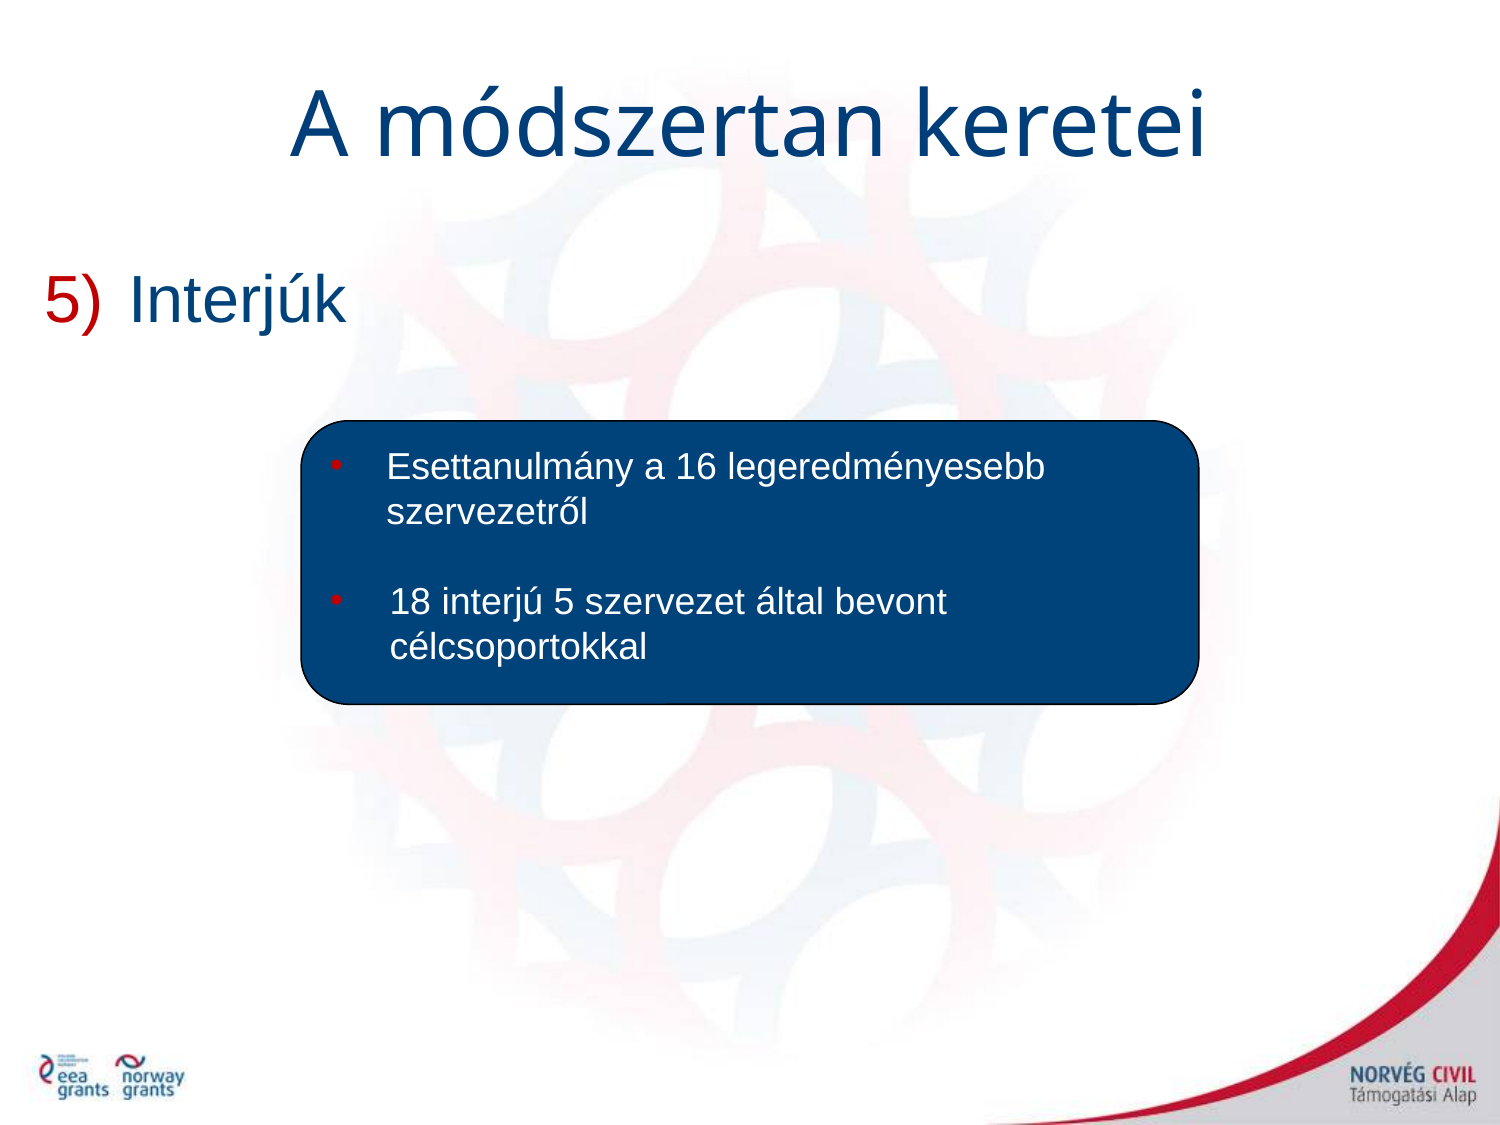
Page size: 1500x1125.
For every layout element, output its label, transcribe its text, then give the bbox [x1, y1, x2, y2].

text_box A módszertan keretei [41, 31, 1459, 209]
text_box Esettanulmány a 16 legeredményesebb szervezetről 18 interjú 5 szervezet által bevont célcsoportokkal [301, 420, 1199, 705]
text_box Interjúk [29, 208, 1471, 343]
picture [0, 0, 1500, 1125]
